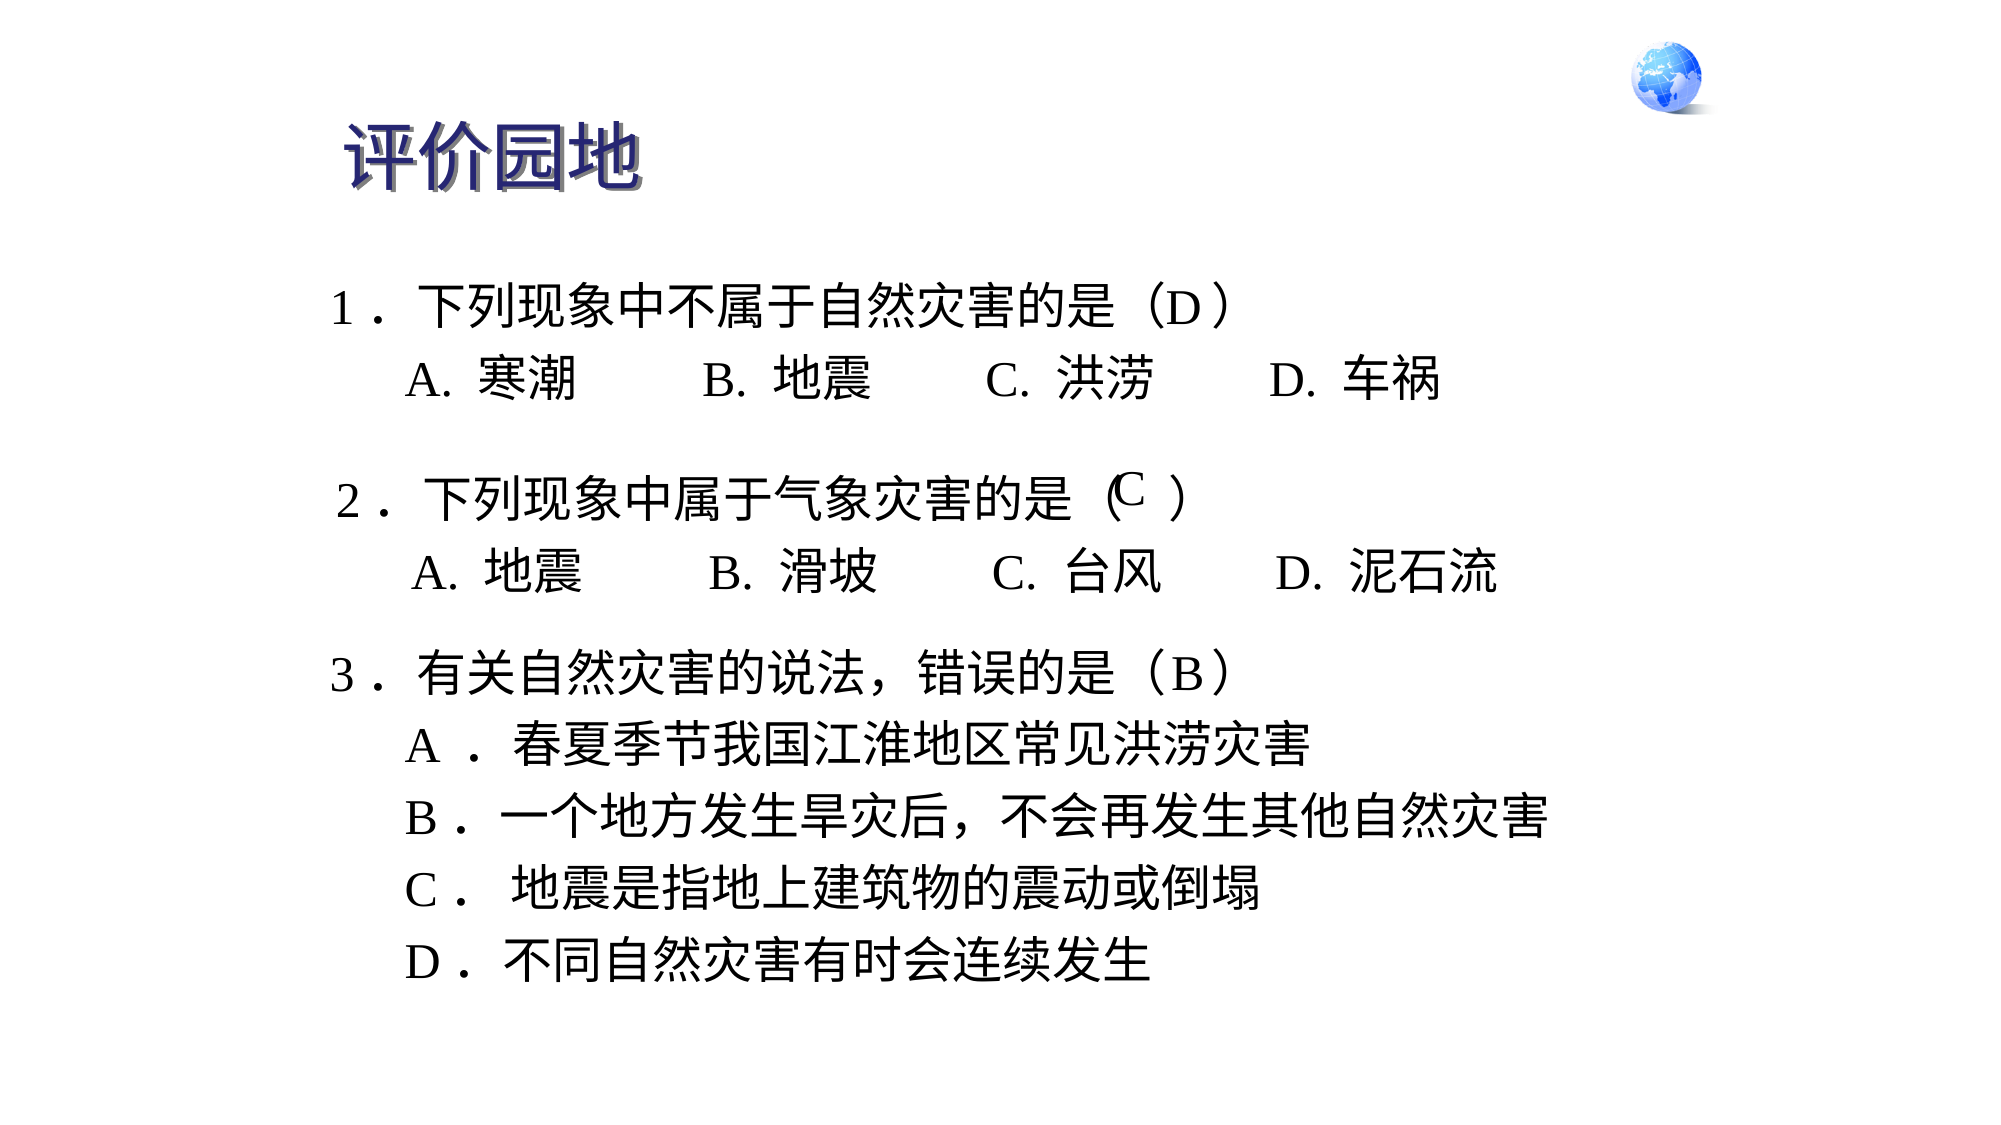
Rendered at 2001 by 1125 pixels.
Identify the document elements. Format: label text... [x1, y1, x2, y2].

picture [1614, 33, 1725, 125]
text_box D [1150, 267, 1257, 342]
text_box C [1098, 447, 1205, 523]
text_box B [1156, 633, 1263, 708]
text_box 3．有关自然灾害的说法，错误的是（ ） A ．春夏季节我国江淮地区常见洪涝灾害 B．一个地方发生旱灾后，不会再发生其他自然灾害 C． 地震是指地上建筑物的震动或倒塌 D．不同自然灾害有时会连续发生 [314, 621, 1700, 997]
text_box 2．下列现象中属于气象灾害的是（ ） A. 地震 B. 滑坡 C. 台风 D. 泥石流 [321, 447, 1657, 607]
text_box 1．下列现象中不属于自然灾害的是（ ） A. 寒潮 B. 地震 C. 洪涝 D. 车祸 [314, 255, 1663, 415]
text_box 评价园地 [326, 101, 827, 207]
